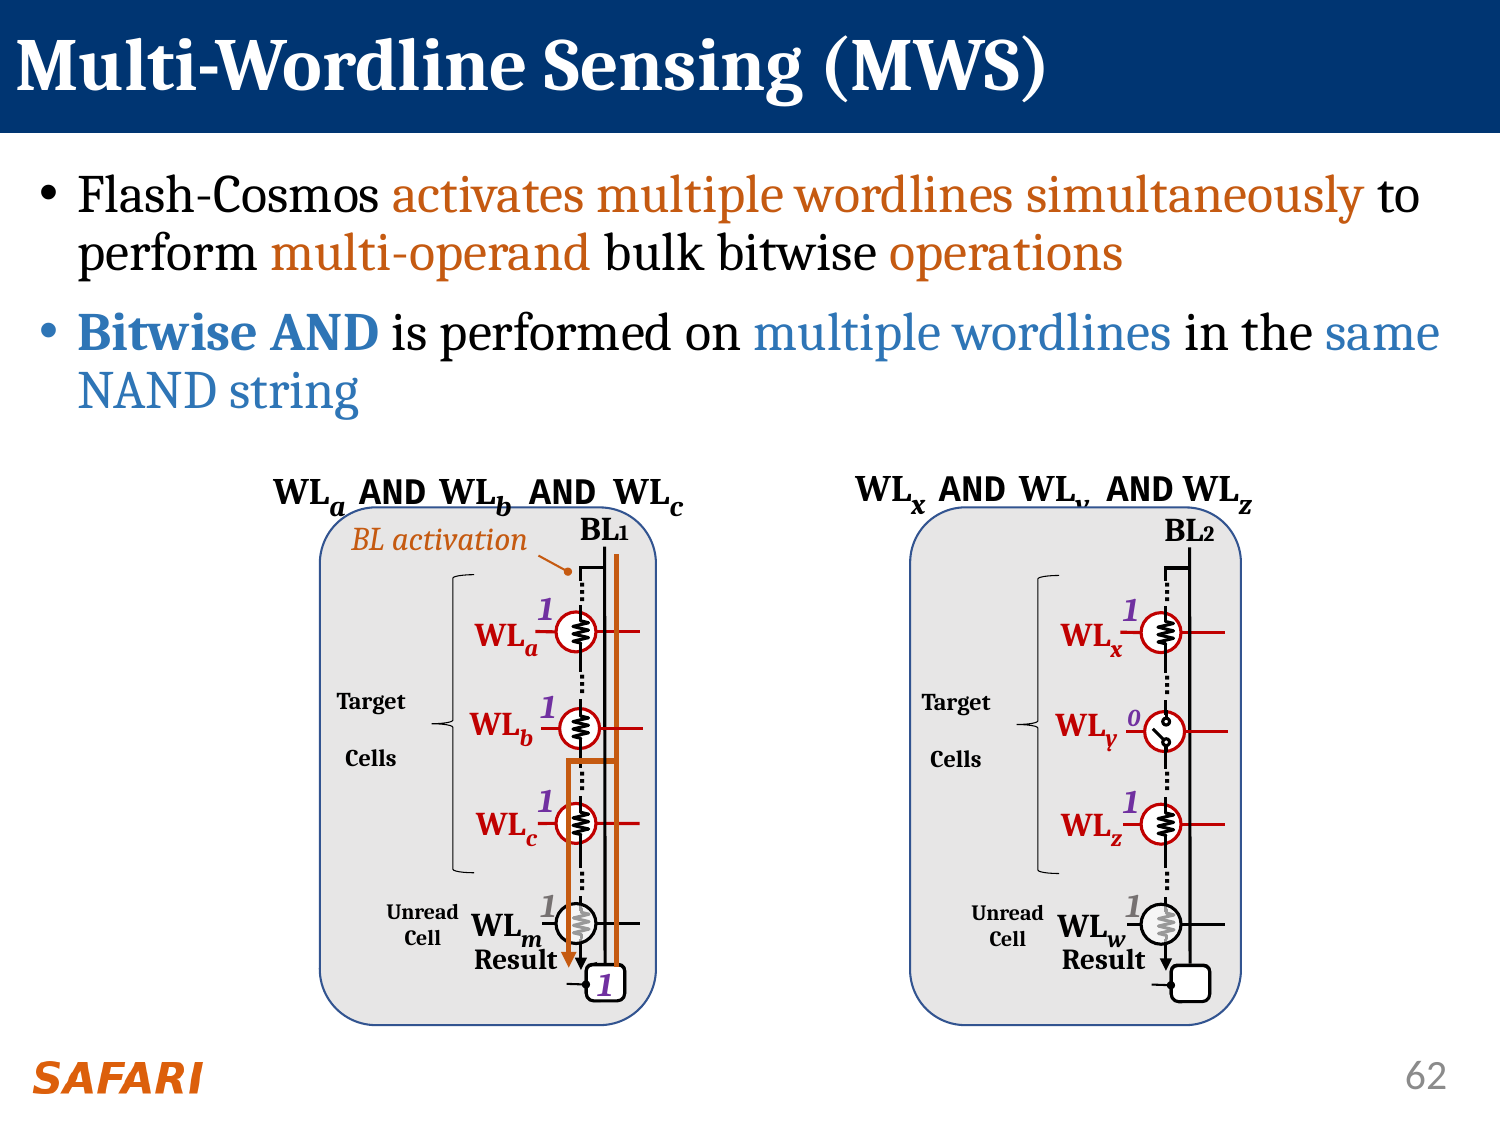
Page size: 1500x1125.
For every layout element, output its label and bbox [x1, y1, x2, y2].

list [24, 158, 1476, 434]
text_box [258, 430, 800, 1051]
title [0, 0, 1500, 133]
text_box [840, 434, 1311, 1026]
picture [31, 1052, 209, 1104]
